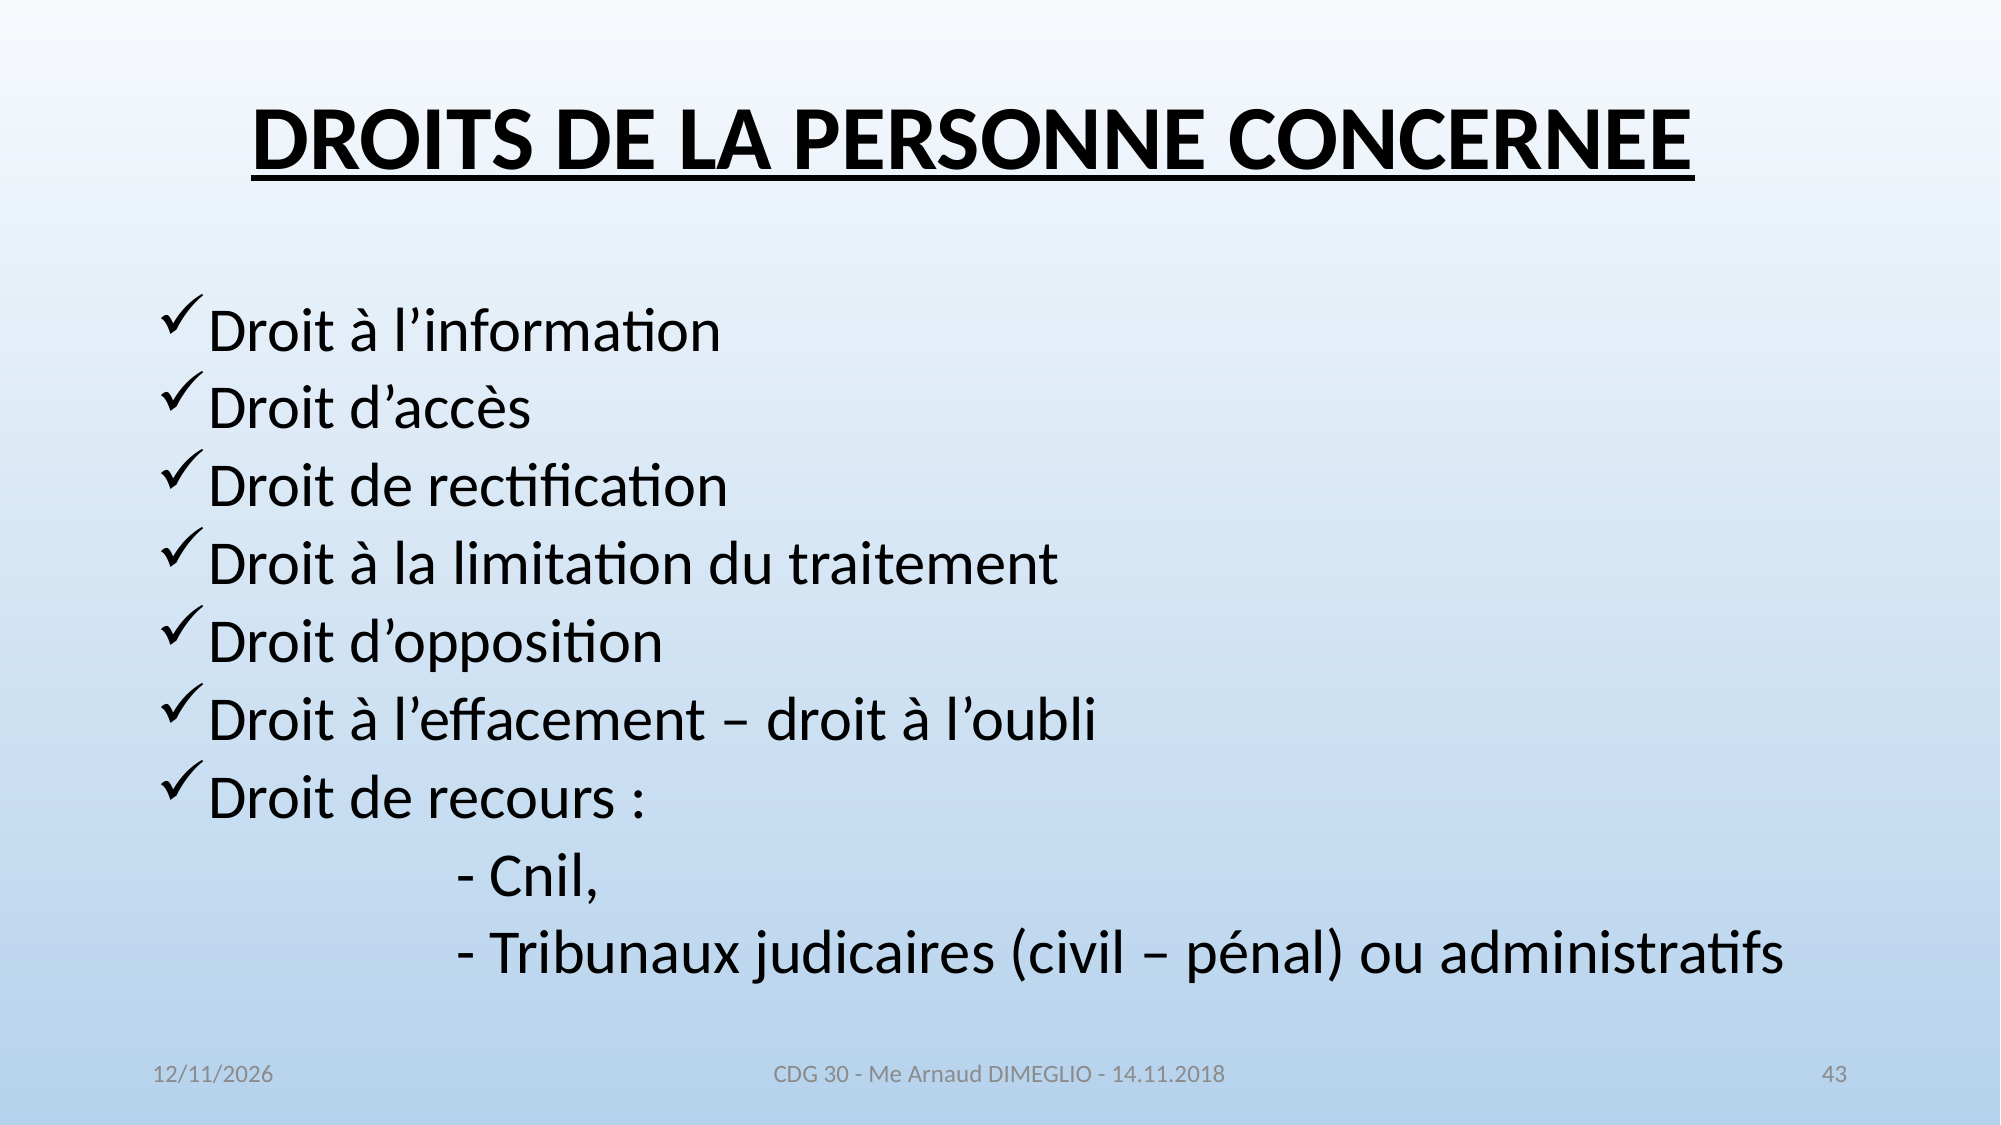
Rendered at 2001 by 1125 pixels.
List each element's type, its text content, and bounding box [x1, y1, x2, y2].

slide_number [137, 1042, 588, 1103]
footer CDG 30 - Me Arnaud DIMEGLIO - 14.11.2018 [662, 1042, 1338, 1103]
title DROITS DE LA PERSONNE CONCERNEE [110, 28, 1836, 251]
slide_number 43 [1412, 1042, 1863, 1103]
list Droit à l’information Droit d’accès Droit de rectification Droit à la limitation du traitement Droit d’opposition Droit à l’effacement – droit à l’oubli Droit de recours : - Cnil, - Tribunaux judicaires (civil – pénal) ou administratifs [66, 289, 1968, 1043]
